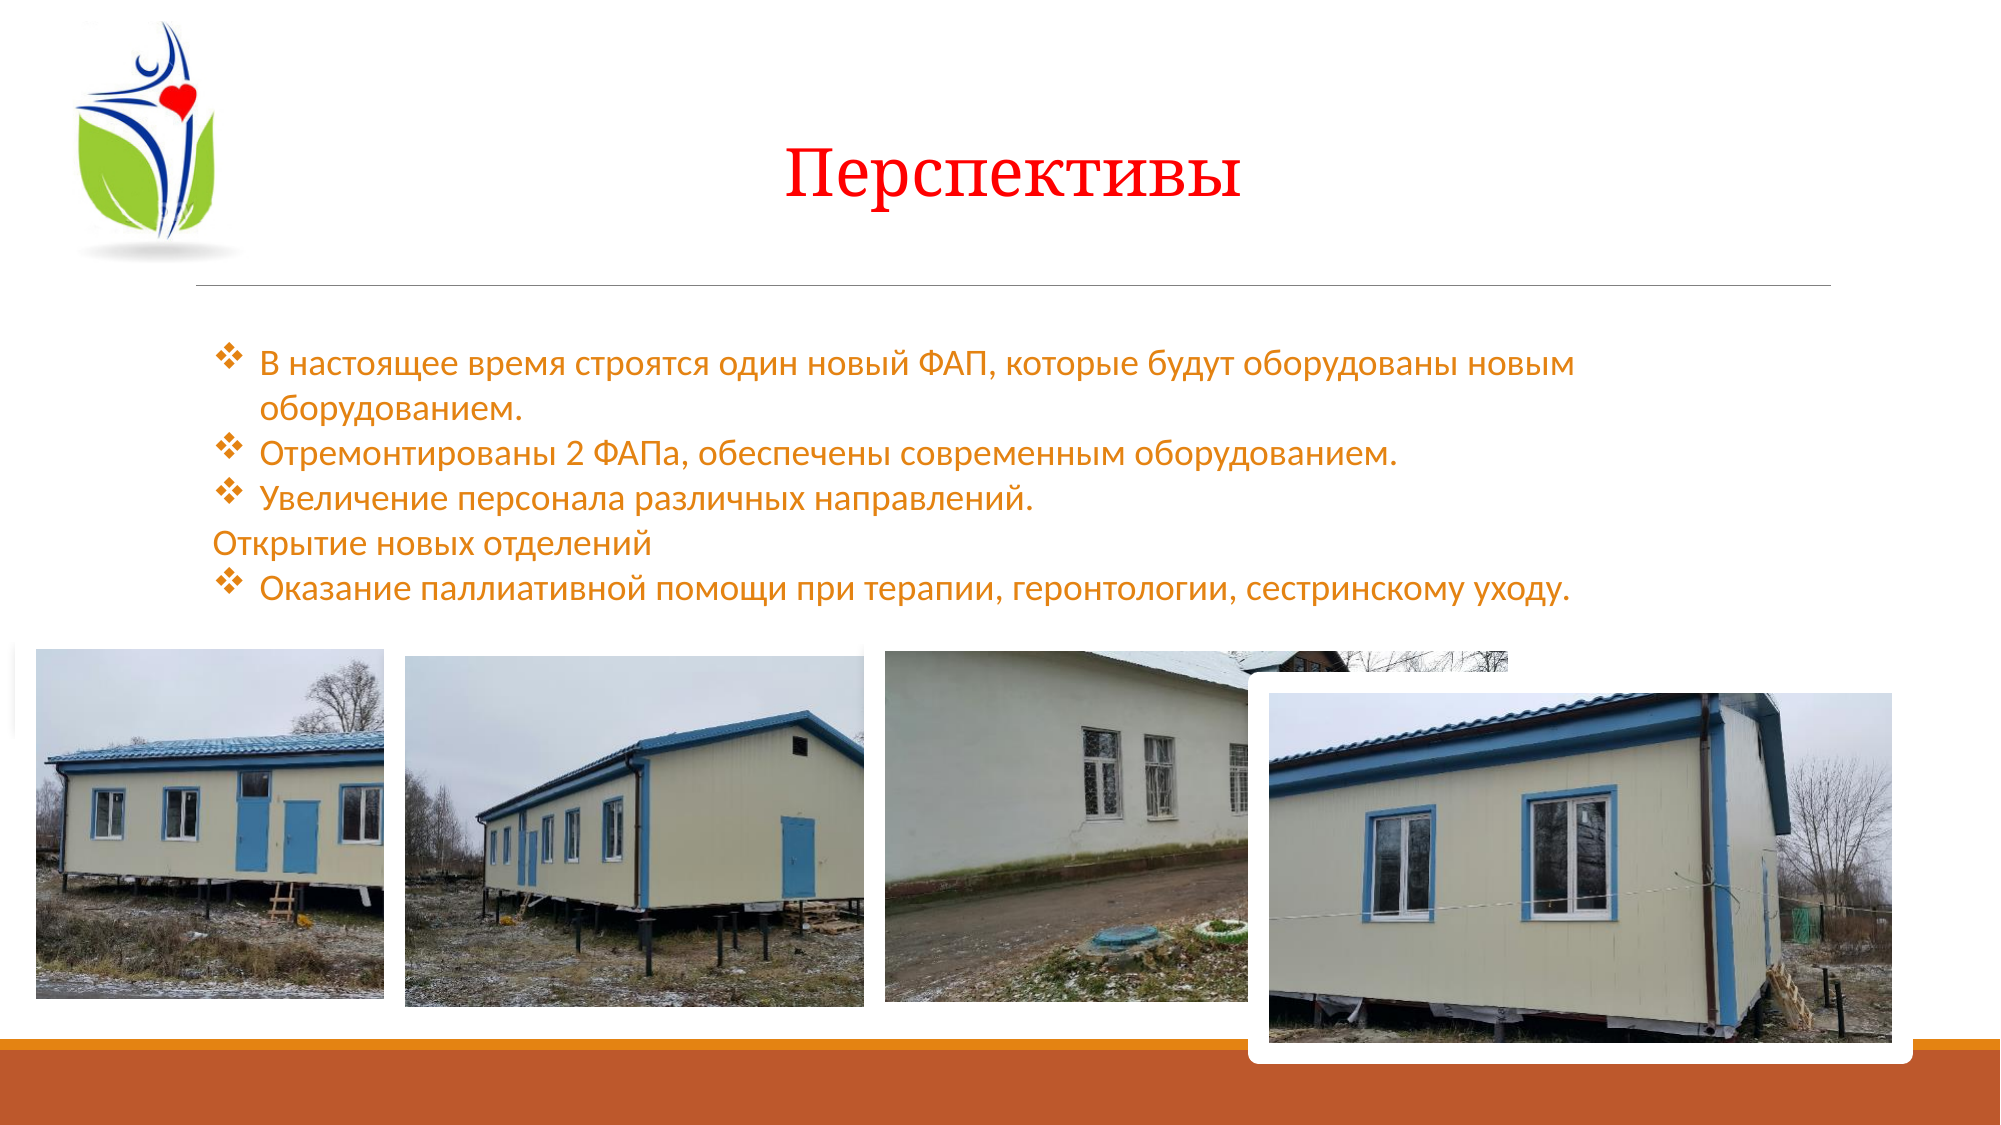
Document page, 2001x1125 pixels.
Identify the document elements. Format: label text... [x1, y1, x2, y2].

title Перспективы [278, 93, 1819, 218]
picture [34, 648, 1893, 1044]
text_box В настоящее время строятся один новый ФАП, которые будут оборудованы новым оборудованием. Отремонтированы 2 ФАПа, обеспечены современным оборудованием. Увеличение персонала различных направлений. Открытие новых отделений Оказание паллиативной помощи при терапии, геронтологии, сестринскому уходу. [198, 330, 1808, 667]
picture [22, 20, 270, 268]
